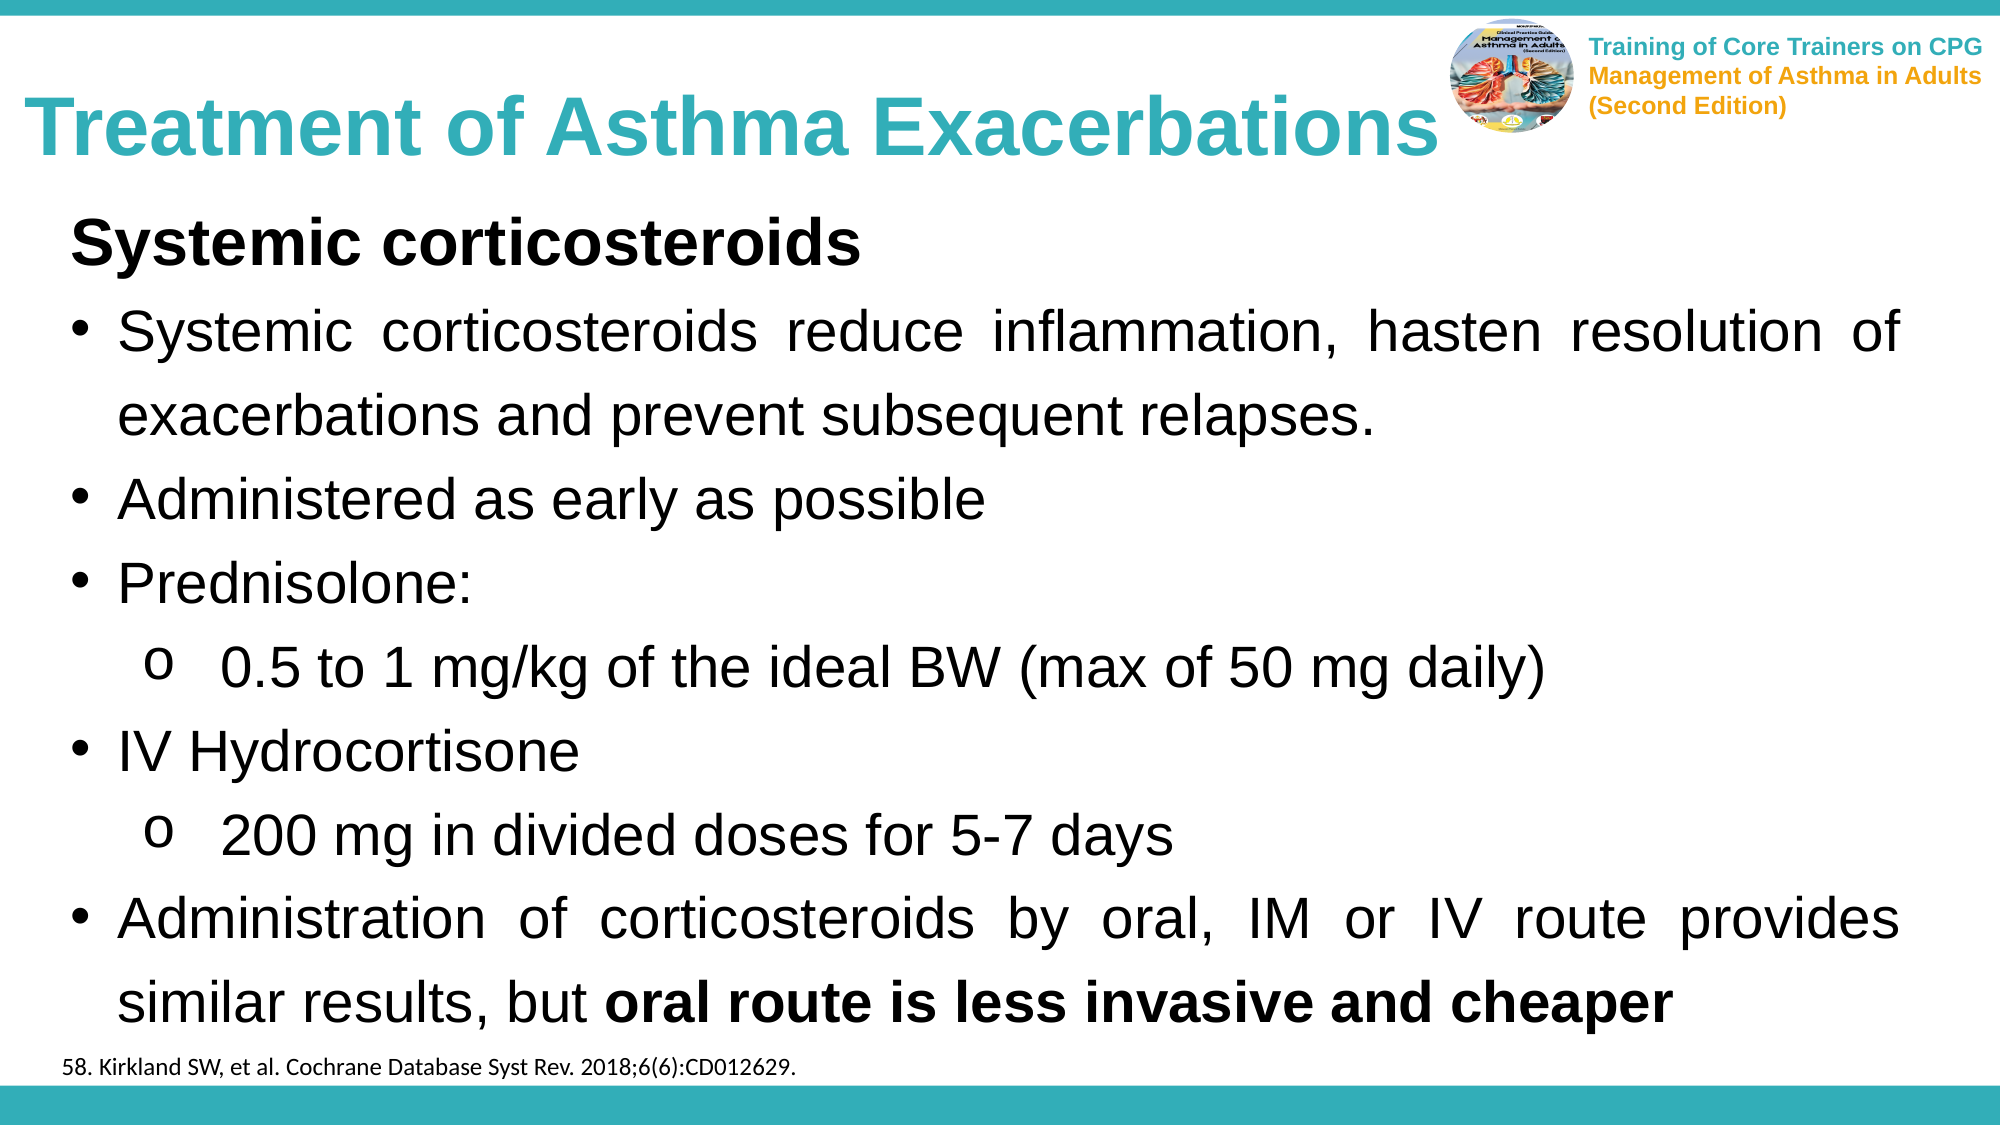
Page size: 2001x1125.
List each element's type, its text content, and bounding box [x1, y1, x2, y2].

text_box Treatment of Asthma Exacerbations [9, 59, 1964, 186]
picture [1452, 18, 1571, 59]
text_box Systemic corticosteroids Systemic corticosteroids reduce inflammation, hasten resolution of exacerbations and prevent subsequent relapses. Administered as early as possible Prednisolone: 0.5 to 1 mg/kg of the ideal BW (max of 50 mg daily) IV Hydrocortisone 200 mg in divided doses for 5-7 days Administration of corticosteroids by oral, IM or IV route provides similar results, but oral route is less invasive and cheaper [55, 191, 1918, 1043]
text_box 58. Kirkland SW, et al. Cochrane Database Syst Rev. 2018;6(6):CD012629. [46, 1042, 1047, 1088]
